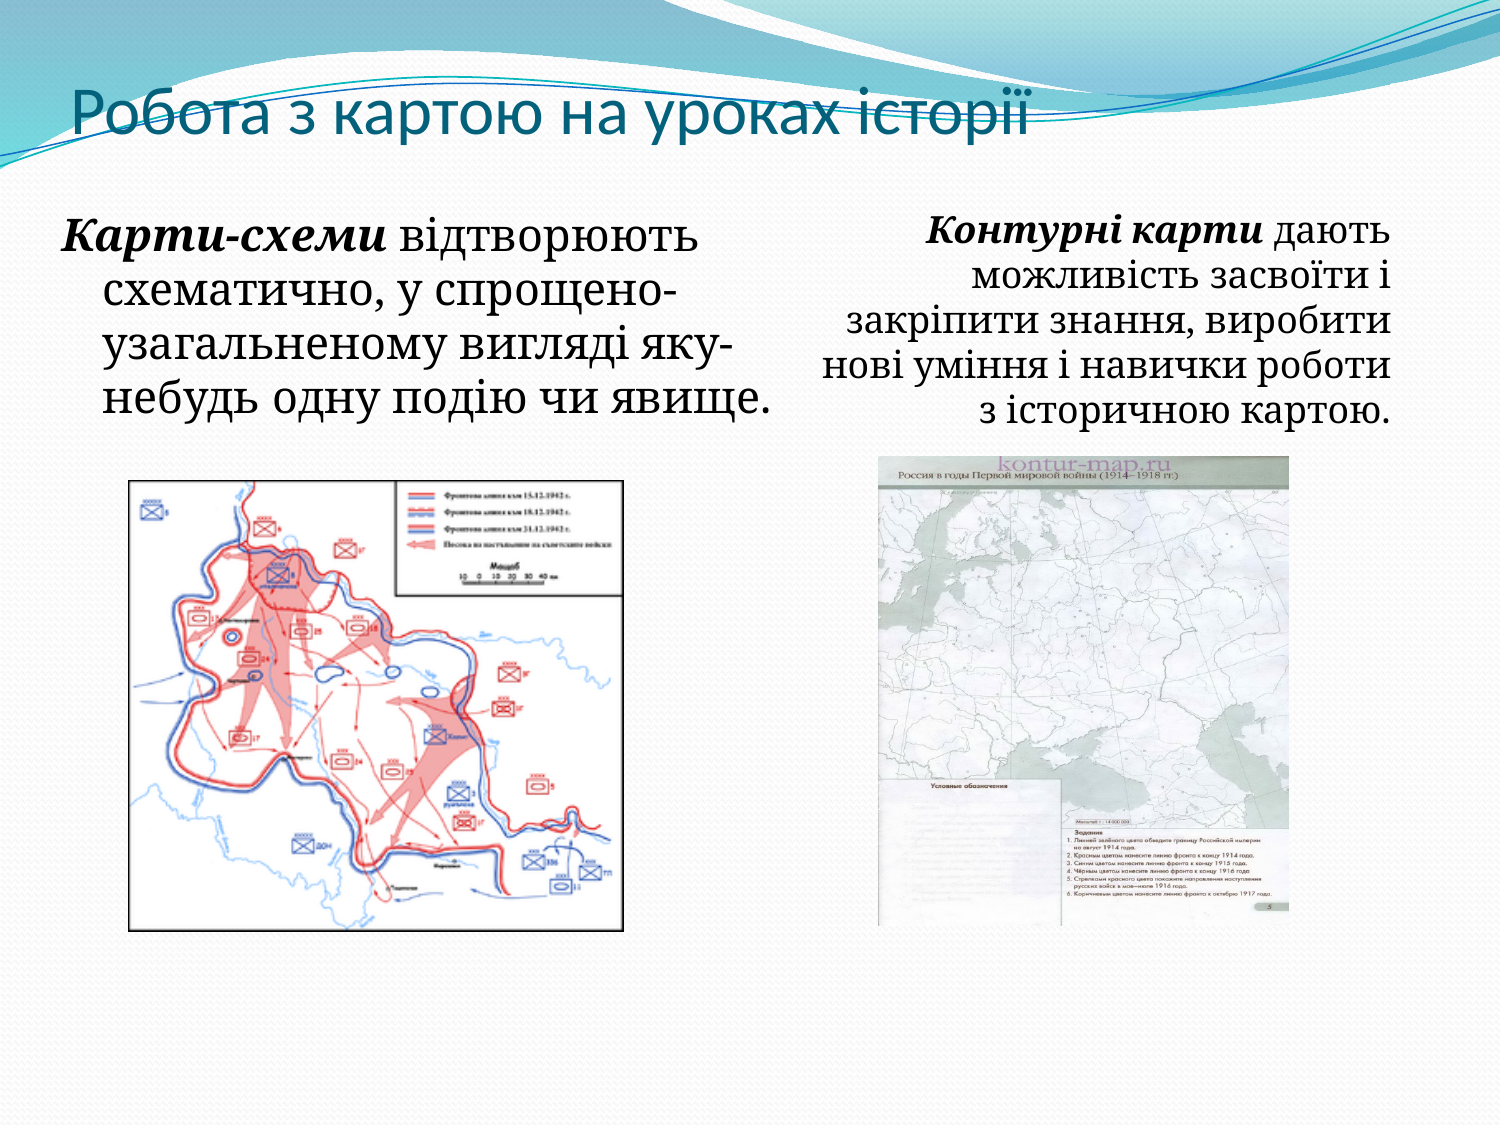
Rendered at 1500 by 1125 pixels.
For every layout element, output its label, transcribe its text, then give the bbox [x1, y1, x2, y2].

title Робота з картою на уроках історії [70, 58, 1413, 232]
picture [878, 456, 1290, 926]
list Карти-схеми відтворюють схематично, у спрощено-узагальненому вигляді яку-небудь одну подію чи явище. [46, 199, 797, 469]
text_box Контурні карти дають можливість засвоїти і закріпити знання, ви­робити нові уміння і навички роботи з історичною картою. [785, 199, 1407, 439]
picture [128, 480, 624, 933]
